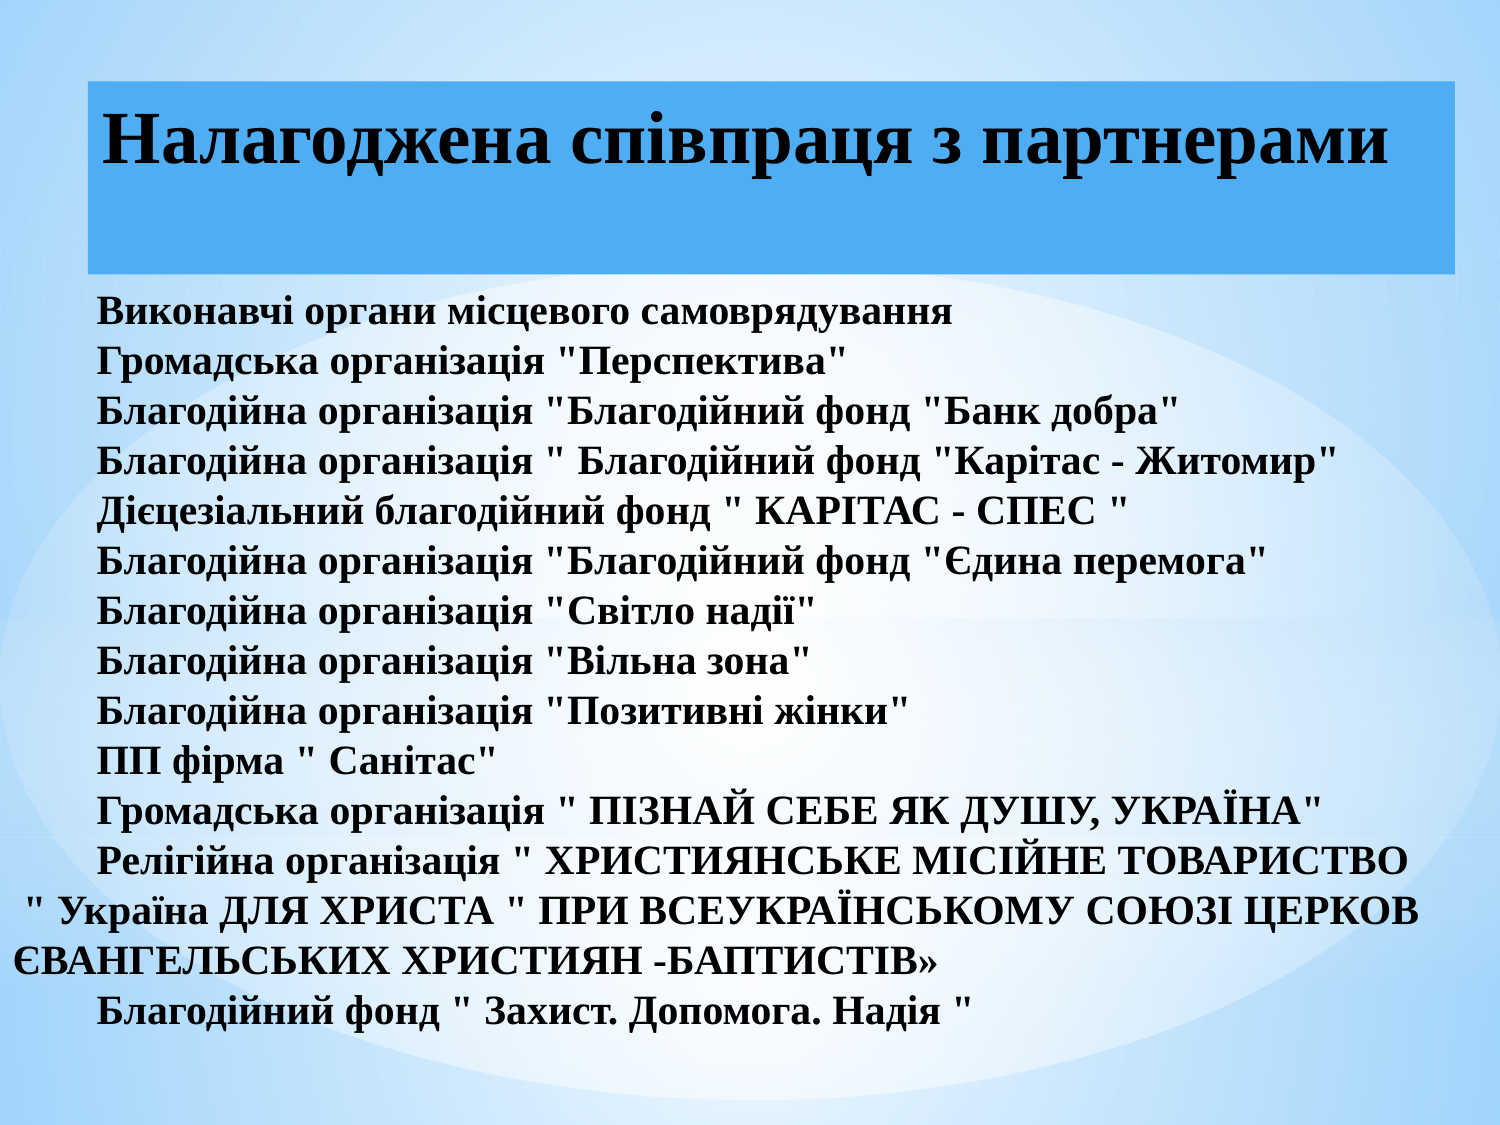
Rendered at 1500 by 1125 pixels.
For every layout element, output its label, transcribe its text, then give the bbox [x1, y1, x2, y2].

title Налагоджена співпраця з партнерами [1446, 81, 1455, 275]
text_box Виконавчі органи місцевого самоврядування Громадська організація "Перспектива" Благодійна організація "Благодійний фонд "Банк добра" Благодійна організація " Благодійний фонд "Карітас - Житомир" Дієцезіальний благодійний фонд " КАРІТАС - СПЕС " Благодійна організація "Благодійний фонд "Єдина перемога" Благодійна організація "Світло надії" Благодійна організація "Вільна зона" Благодійна організація "Позитивні жінки" ПП фірма " Санітас" Громадська організація " ПІЗНАЙ СЕБЕ ЯК ДУШУ, УКРАЇНА" Релігійна організація " ХРИСТИЯНСЬКЕ МІСІЙНЕ ТОВАРИСТВО " Україна ДЛЯ ХРИСТА " ПРИ ВСЕУКРАЇНСЬКОМУ СОЮЗІ ЦЕРКОВ ЄВАНГЕЛЬСЬКИХ ХРИСТИЯН -БАПТИСТІВ» Благодійний фонд " Захист. Допомога. Надія " [0, 5, 1446, 1125]
